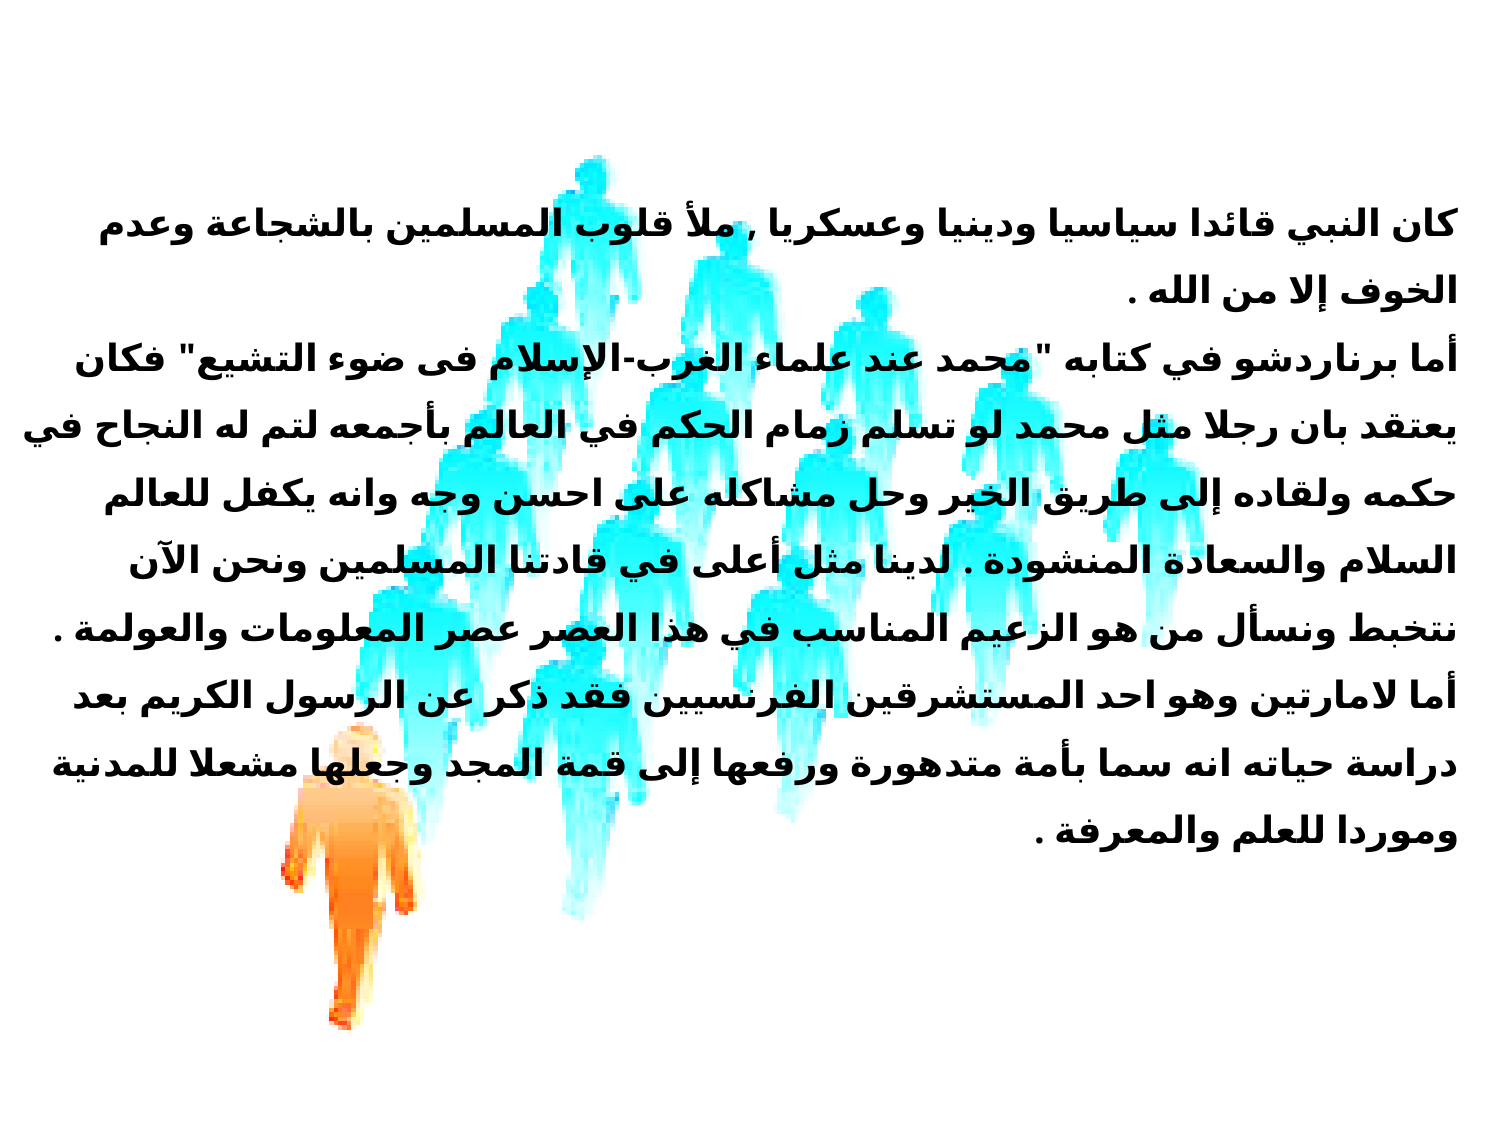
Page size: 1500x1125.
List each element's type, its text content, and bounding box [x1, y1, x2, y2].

text_box كان النبي قائدا سياسيا ودينيا وعسكريا , ملأ قلوب المسلمين بالشجاعة وعدم الخوف إلا من الله . أما برناردشو في كتابه "محمد عند علماء الغرب-الإسلام فى ضوء التشيع" فكان يعتقد بان رجلا مثل محمد لو تسلم زمام الحكم في العالم بأجمعه لتم له النجاح في حكمه ولقاده إلى طريق الخير وحل مشاكله على احسن وجه وانه يكفل للعالم السلام والسعادة المنشودة . لدينا مثل أعلى في قادتنا المسلمين ونحن الآن نتخبط ونسأل من هو الزعيم المناسب في هذا العصر عصر المعلومات والعولمة . أما لامارتين وهو احد المستشرقين الفرنسيين فقد ذكر عن الرسول الكريم بعد دراسة حياته انه سما بأمة متدهورة ورفعها إلى قمة المجد وجعلها مشعلا للمدنية وموردا للعلم والمعرفة . [1270, 168, 1475, 859]
picture [232, 120, 1270, 1061]
text_box كان النبي قائدا سياسيا ودينيا وعسكريا , ملأ قلوب المسلمين بالشجاعة وعدم الخوف إلا من الله . أما برناردشو في كتابه "محمد عند علماء الغرب-الإسلام فى ضوء التشيع" فكان يعتقد بان رجلا مثل محمد لو تسلم زمام الحكم في العالم بأجمعه لتم له النجاح في حكمه ولقاده إلى طريق الخير وحل مشاكله على احسن وجه وانه يكفل للعالم السلام والسعادة المنشودة . لدينا مثل أعلى في قادتنا المسلمين ونحن الآن نتخبط ونسأل من هو الزعيم المناسب في هذا العصر عصر المعلومات والعولمة . أما لامارتين وهو احد المستشرقين الفرنسيين فقد ذكر عن الرسول الكريم بعد دراسة حياته انه سما بأمة متدهورة ورفعها إلى قمة المجد وجعلها مشعلا للمدنية وموردا للعلم والمعرفة . [0, 168, 232, 859]
